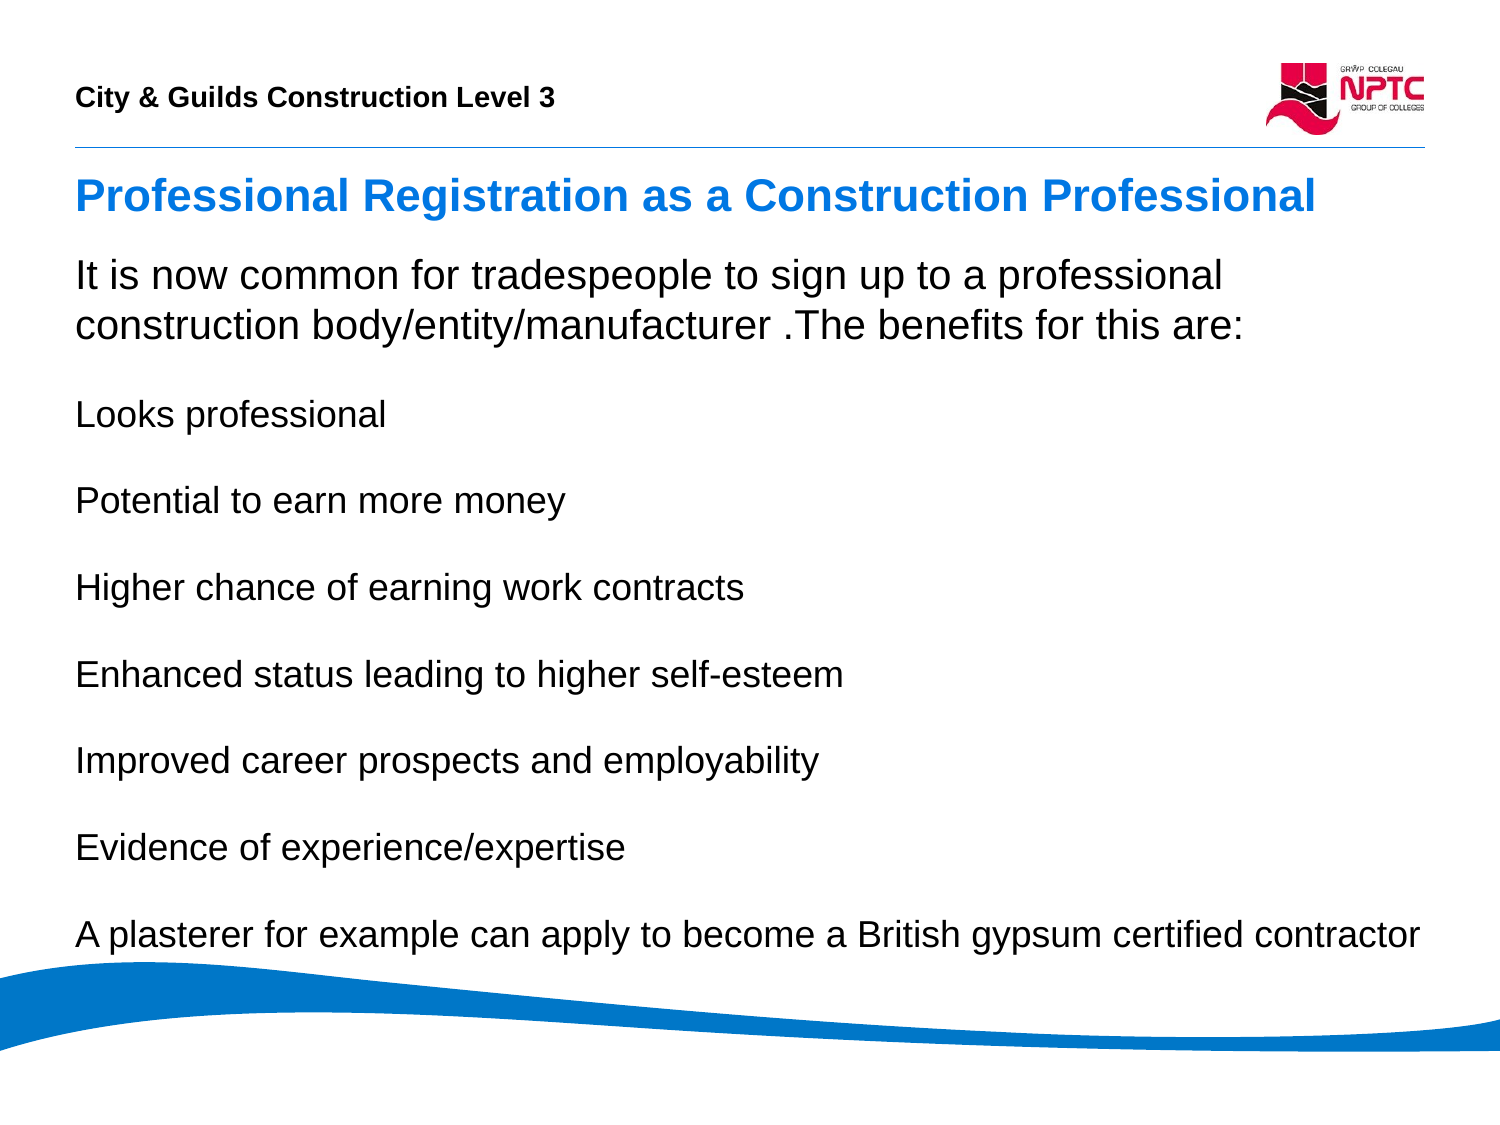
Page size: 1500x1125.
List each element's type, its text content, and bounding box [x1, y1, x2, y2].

picture [1266, 63, 1424, 135]
title Professional Registration as a Construction Professional [74, 165, 1426, 229]
list It is now common for tradespeople to sign up to a professional construction body/entity/manufacturer .The benefits for this are: Looks professional Potential to earn more money Higher chance of earning work contracts Enhanced status leading to higher self-esteem Improved career prospects and employability Evidence of experience/expertise A plasterer for example can apply to become a British gypsum certified contractor [74, 247, 1426, 946]
